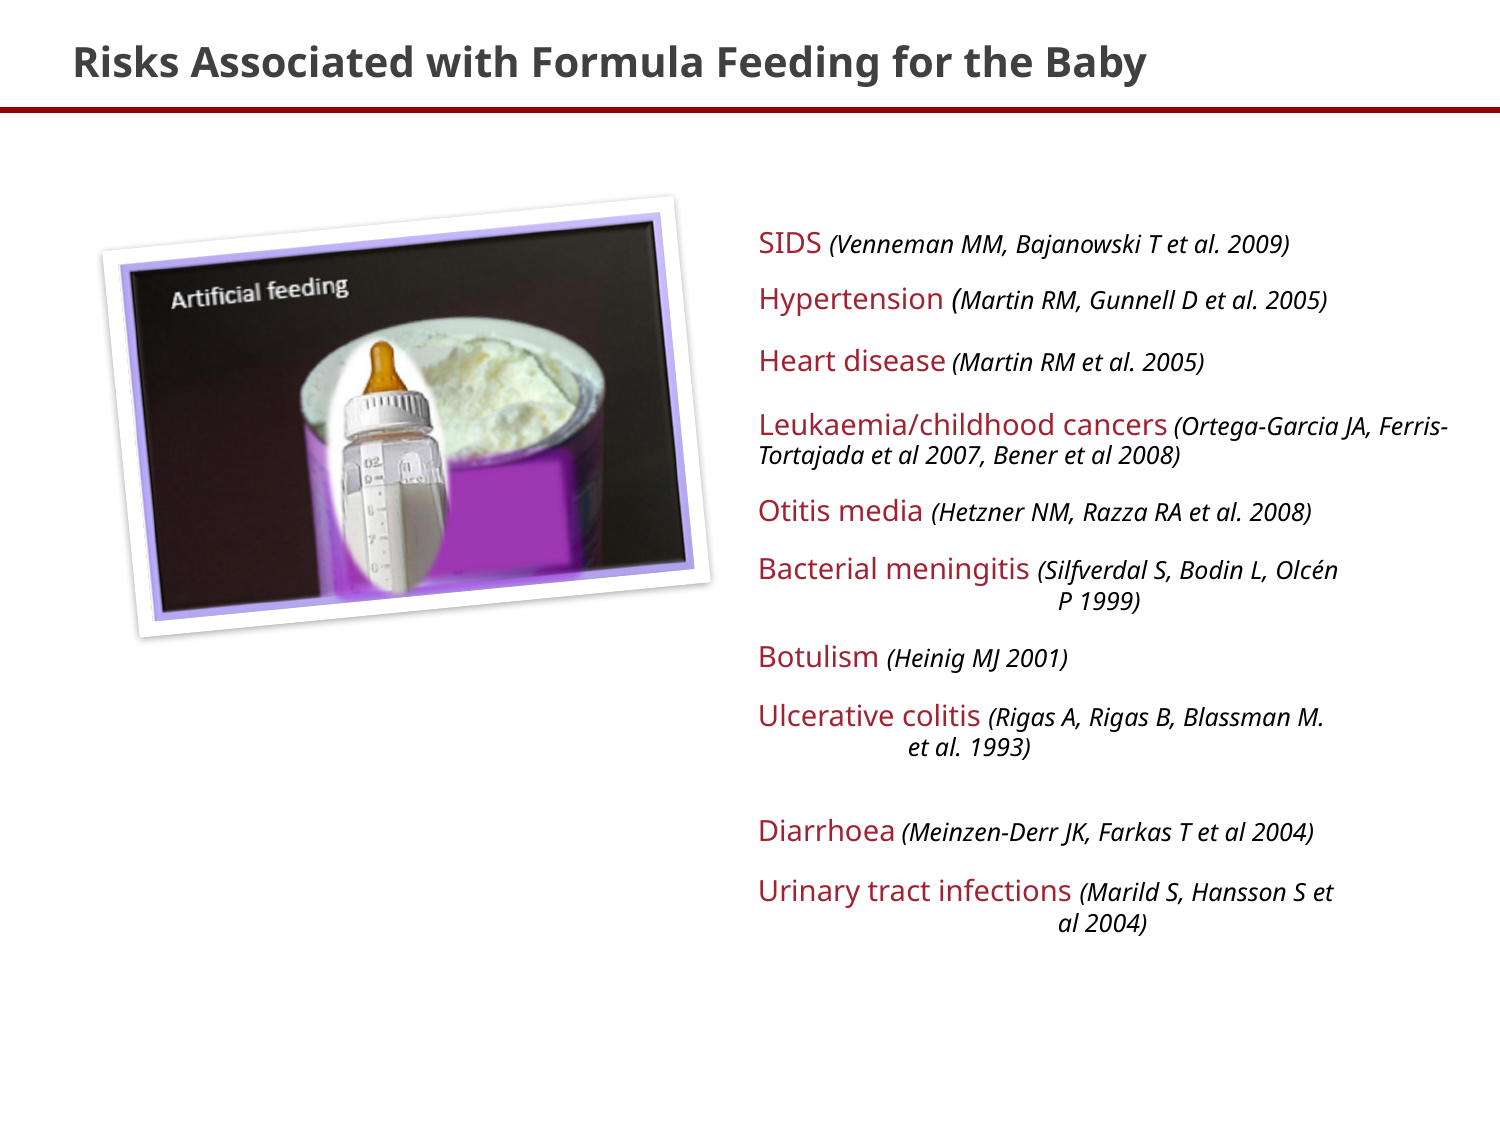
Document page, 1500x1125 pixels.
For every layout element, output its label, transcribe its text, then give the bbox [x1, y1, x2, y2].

picture [119, 212, 694, 621]
title Risks Associated with Formula Feeding for the Baby [57, 23, 1408, 99]
text_box SIDS (Venneman MM, Bajanowski T et al. 2009) Hypertension (Martin RM, Gunnell D et al. 2005) Heart disease (Martin RM et al. 2005) Leukaemia/childhood cancers (Ortega-Garcia JA, Ferris-Tortajada et al 2007, Bener et al 2008) Otitis media (Hetzner NM, Razza RA et al. 2008) Bacterial meningitis (Silfverdal S, Bodin L, Olcén P 1999) Botulism (Heinig MJ 2001) Ulcerative colitis (Rigas A, Rigas B, Blassman M. et al. 1993) Diarrhoea (Meinzen-Derr JK, Farkas T et al 2004) Urinary tract infections (Marild S, Hansson S et al 2004) [742, 220, 1465, 1117]
